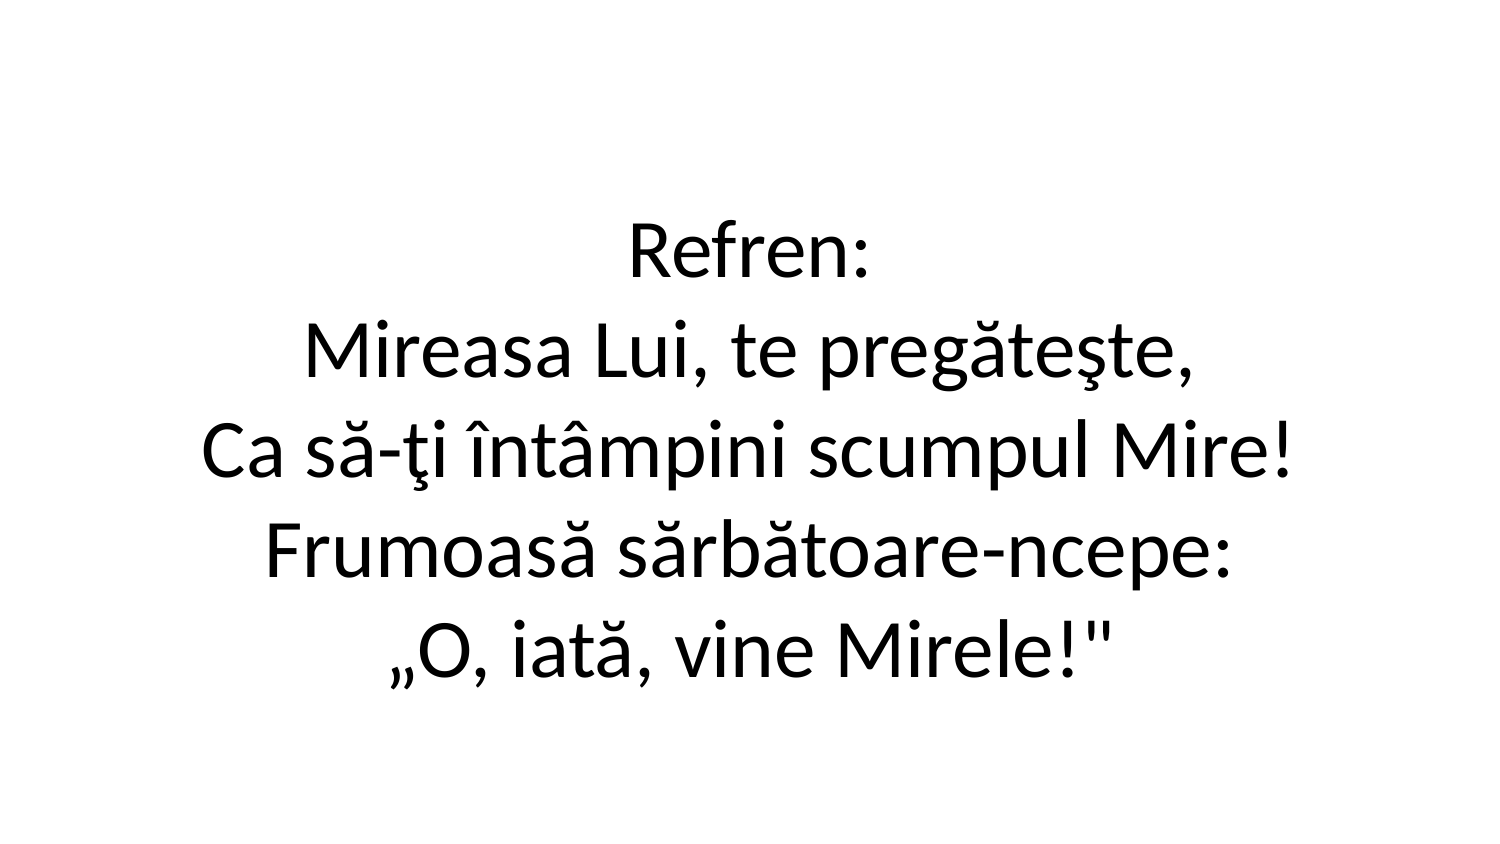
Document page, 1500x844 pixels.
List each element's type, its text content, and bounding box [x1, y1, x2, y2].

text_box Refren: Mireasa Lui, te pregăteşte, Ca să-ţi întâmpini scumpul Mire! Frumoasă sărbătoare-ncepe: „O, iată, vine Mirele!" [186, 142, 1314, 702]
